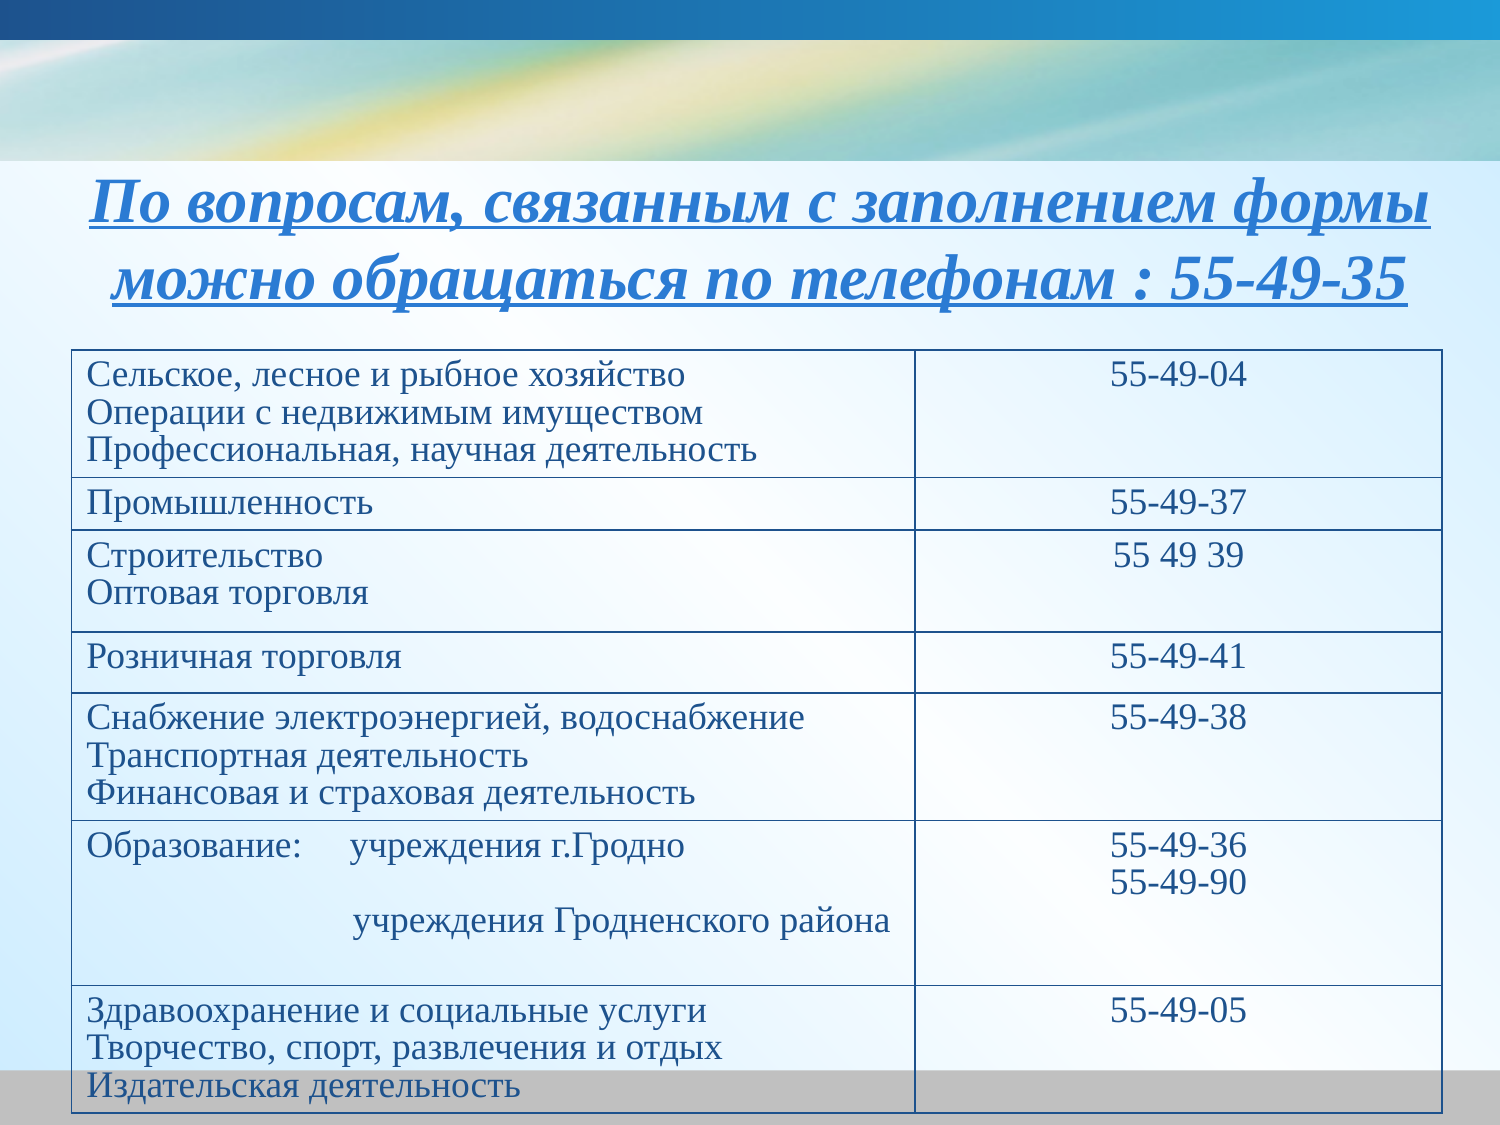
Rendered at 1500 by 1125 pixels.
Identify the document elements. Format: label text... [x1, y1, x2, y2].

table_header 55-49-04 [916, 351, 1441, 477]
table_cell Снабжение электроэнергией, водоснабжение Транспортная деятельность Финансовая и страховая деятельность [72, 694, 914, 820]
picture [0, 39, 1500, 161]
text_box По вопросам, связанным с заполнением формы можно обращаться по телефонам : 55-49-35 [71, 150, 1449, 320]
table_cell 55-49-36 55-49-90 [916, 821, 1441, 985]
table_cell Строительство Оптовая торговля [72, 531, 914, 631]
table_cell Розничная торговля [72, 633, 914, 692]
table_cell Образование: учреждения г.Гродно учреждения Гродненского района [72, 821, 914, 985]
table_cell Здравоохранение и социальные услуги Творчество, спорт, развлечения и отдых Издательская деятельность [72, 986, 914, 1112]
table_cell 55-49-38 [916, 694, 1441, 820]
table_cell Промышленность [72, 478, 914, 529]
table_cell 55-49-05 [916, 986, 1441, 1112]
table_cell 55-49-41 [916, 633, 1441, 692]
table_cell 55-49-37 [916, 478, 1441, 529]
table_cell 55 49 39 [916, 531, 1441, 631]
table_header Сельское, лесное и рыбное хозяйство Операции с недвижимым имуществом Профессиональная, научная деятельность [72, 351, 914, 477]
